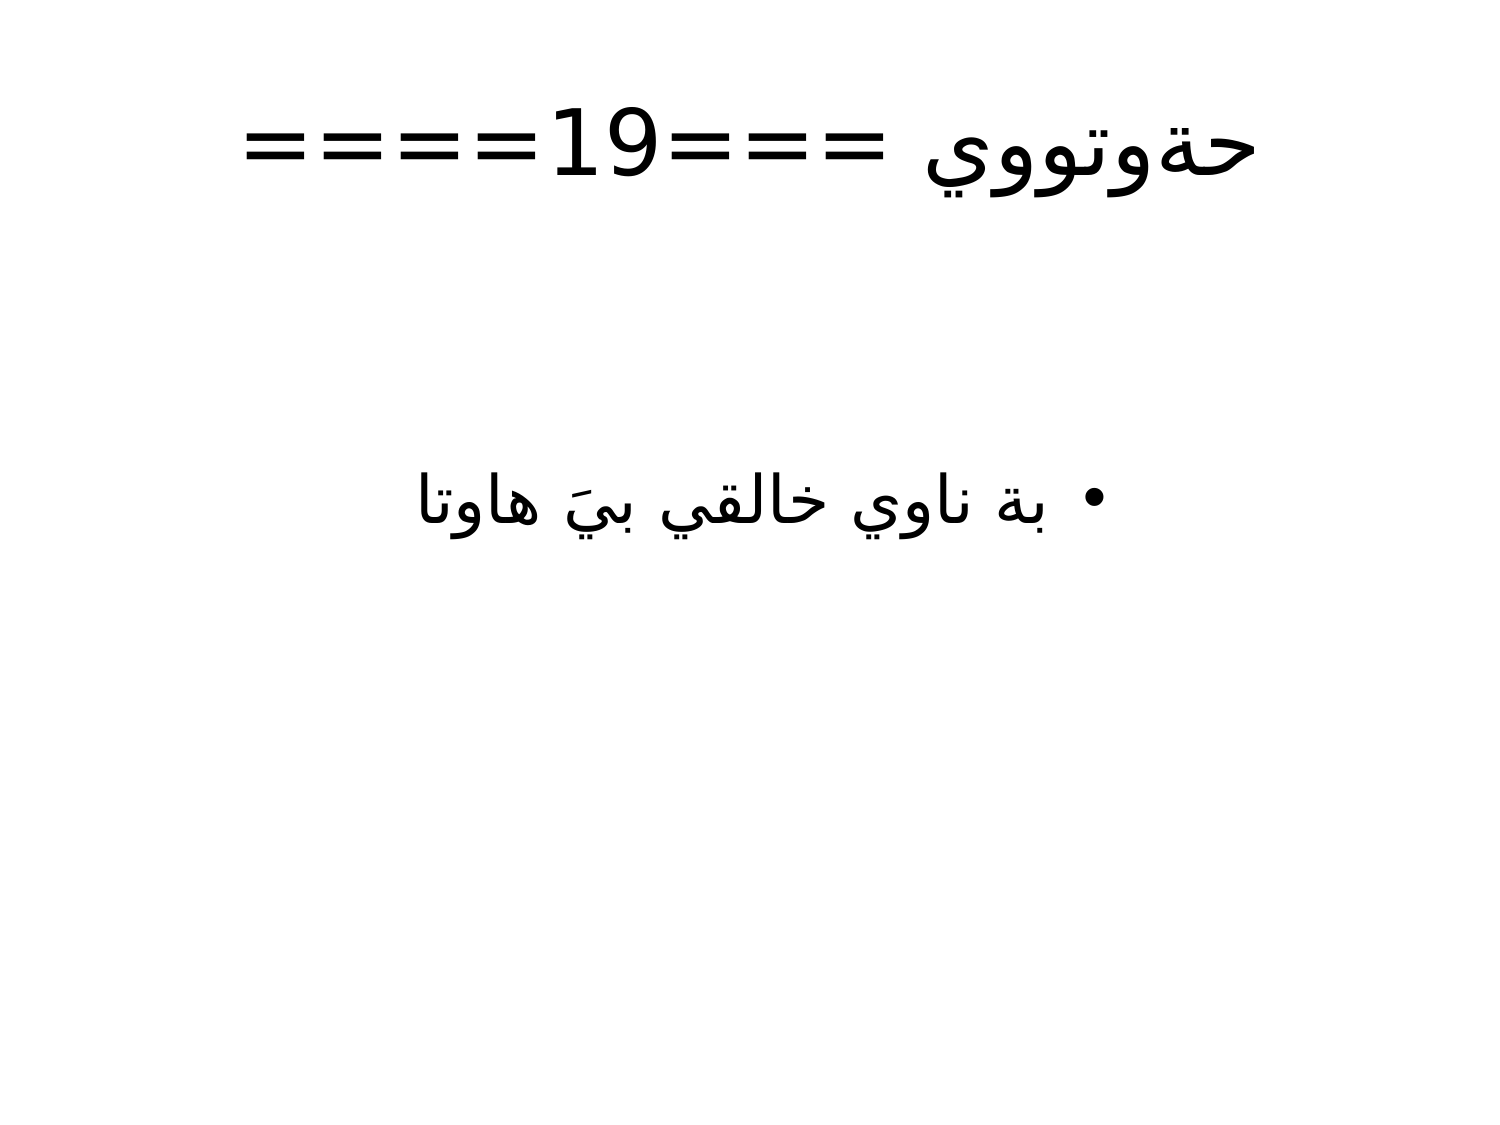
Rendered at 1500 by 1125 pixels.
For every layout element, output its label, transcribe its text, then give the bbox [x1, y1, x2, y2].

list بة ناوي خالقي بيَ هاوتا [75, 262, 1425, 1005]
title حةوتووي ===19==== [75, 45, 1425, 233]
